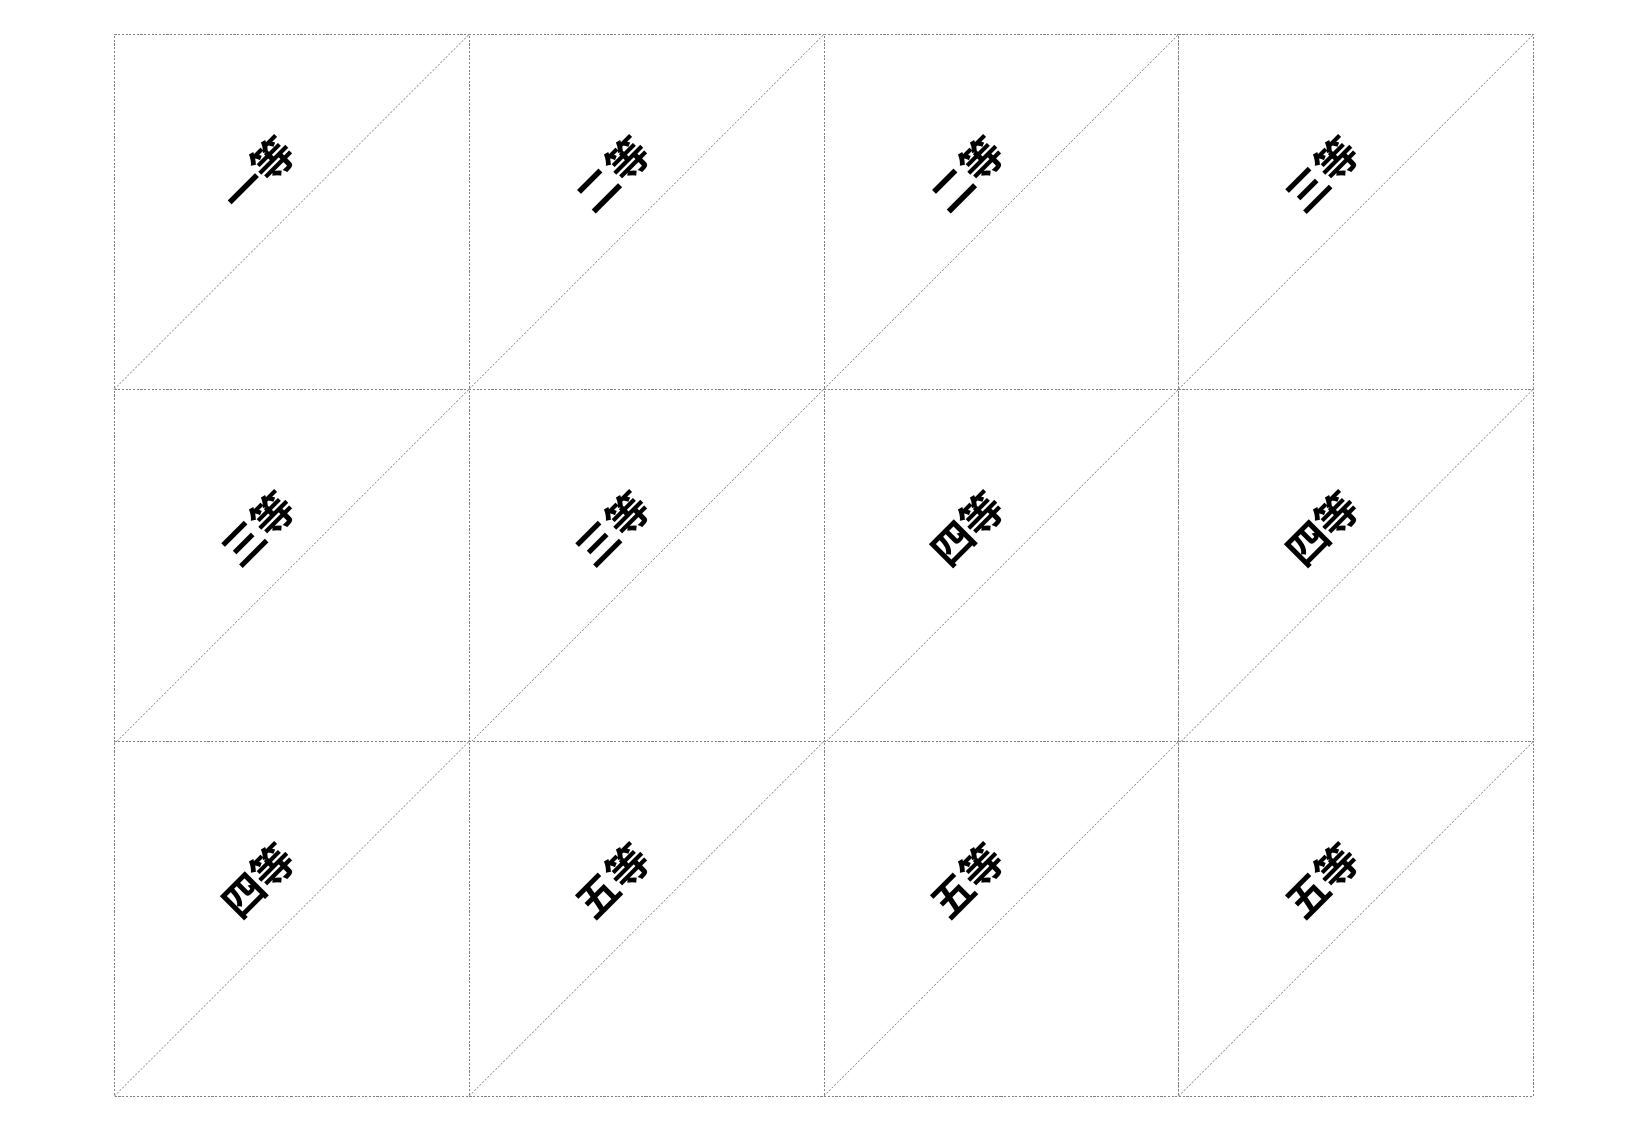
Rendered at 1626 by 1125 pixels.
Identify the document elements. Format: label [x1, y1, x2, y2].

text_box [1178, 741, 1534, 1097]
text_box [823, 388, 1177, 739]
text_box [468, 388, 822, 739]
text_box [114, 34, 466, 388]
text_box [468, 741, 821, 1097]
text_box [1178, 388, 1534, 740]
text_box [114, 388, 467, 740]
text_box [823, 741, 1176, 1097]
text_box [1178, 34, 1534, 388]
text_box [468, 34, 821, 387]
text_box [114, 741, 466, 1097]
text_box [823, 34, 1176, 387]
